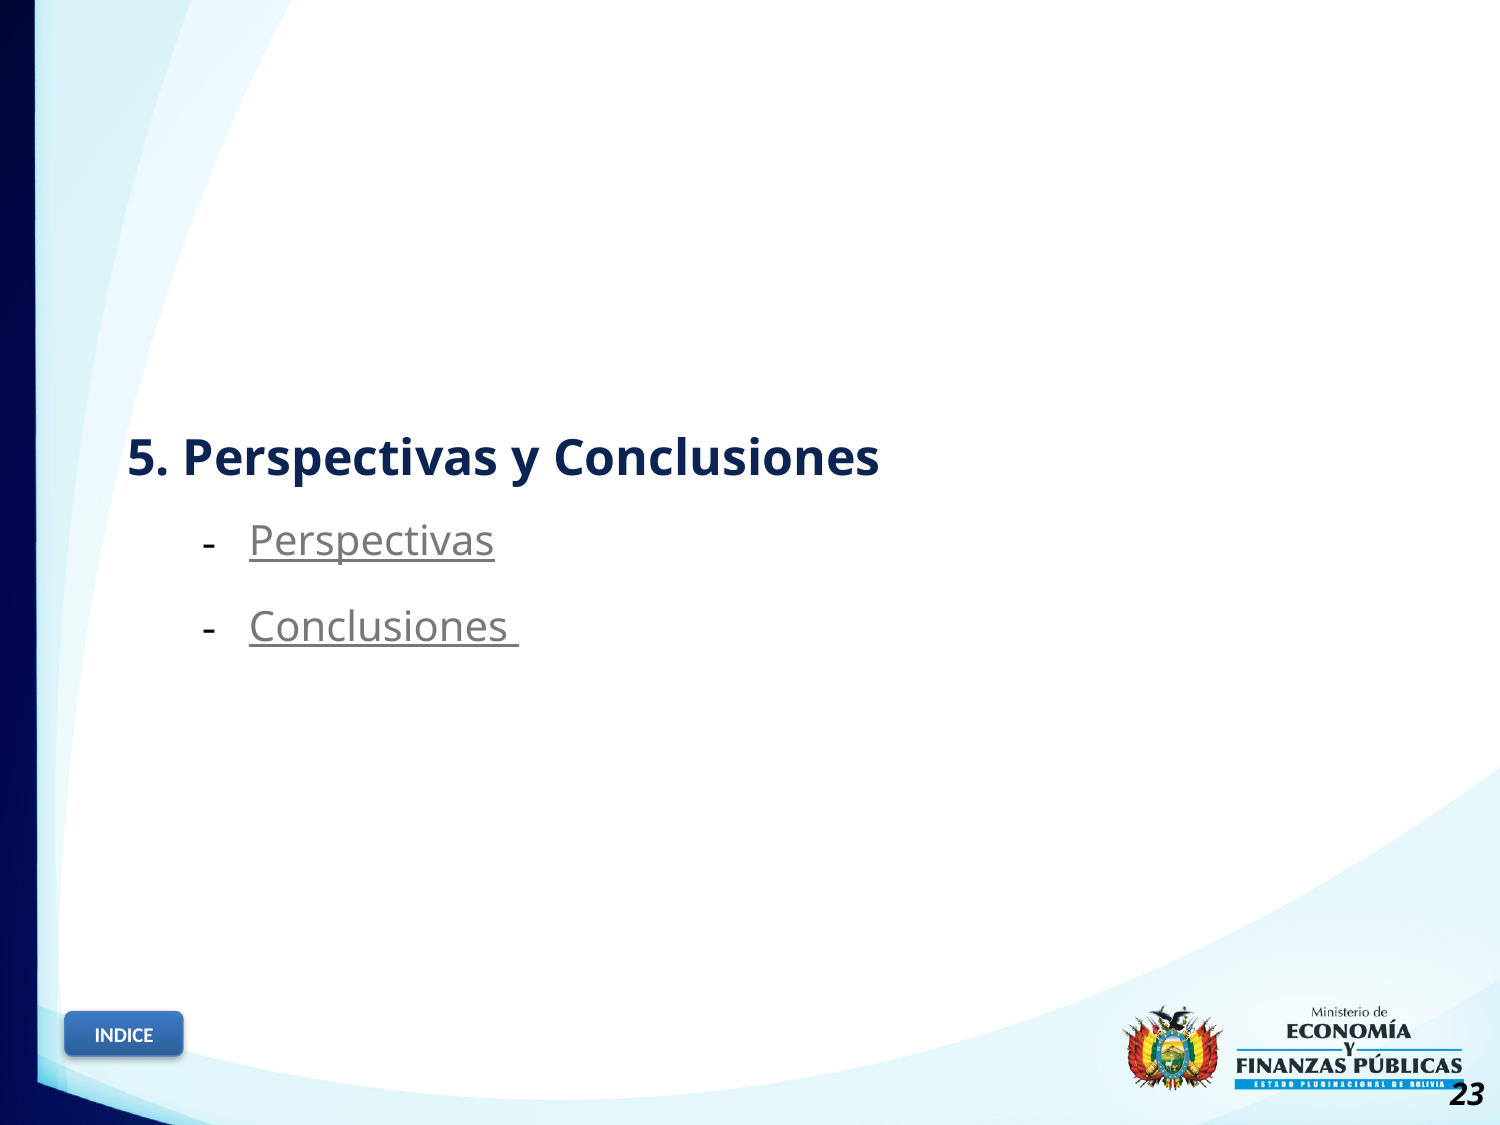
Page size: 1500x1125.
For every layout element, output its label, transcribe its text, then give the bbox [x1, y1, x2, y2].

text_box INDICE [64, 1011, 183, 1056]
picture [0, 0, 1500, 1125]
text_box 5. Perspectivas y Conclusiones Perspectivas Conclusiones [112, 387, 1435, 664]
slide_number 23 [1124, 1046, 1500, 1125]
